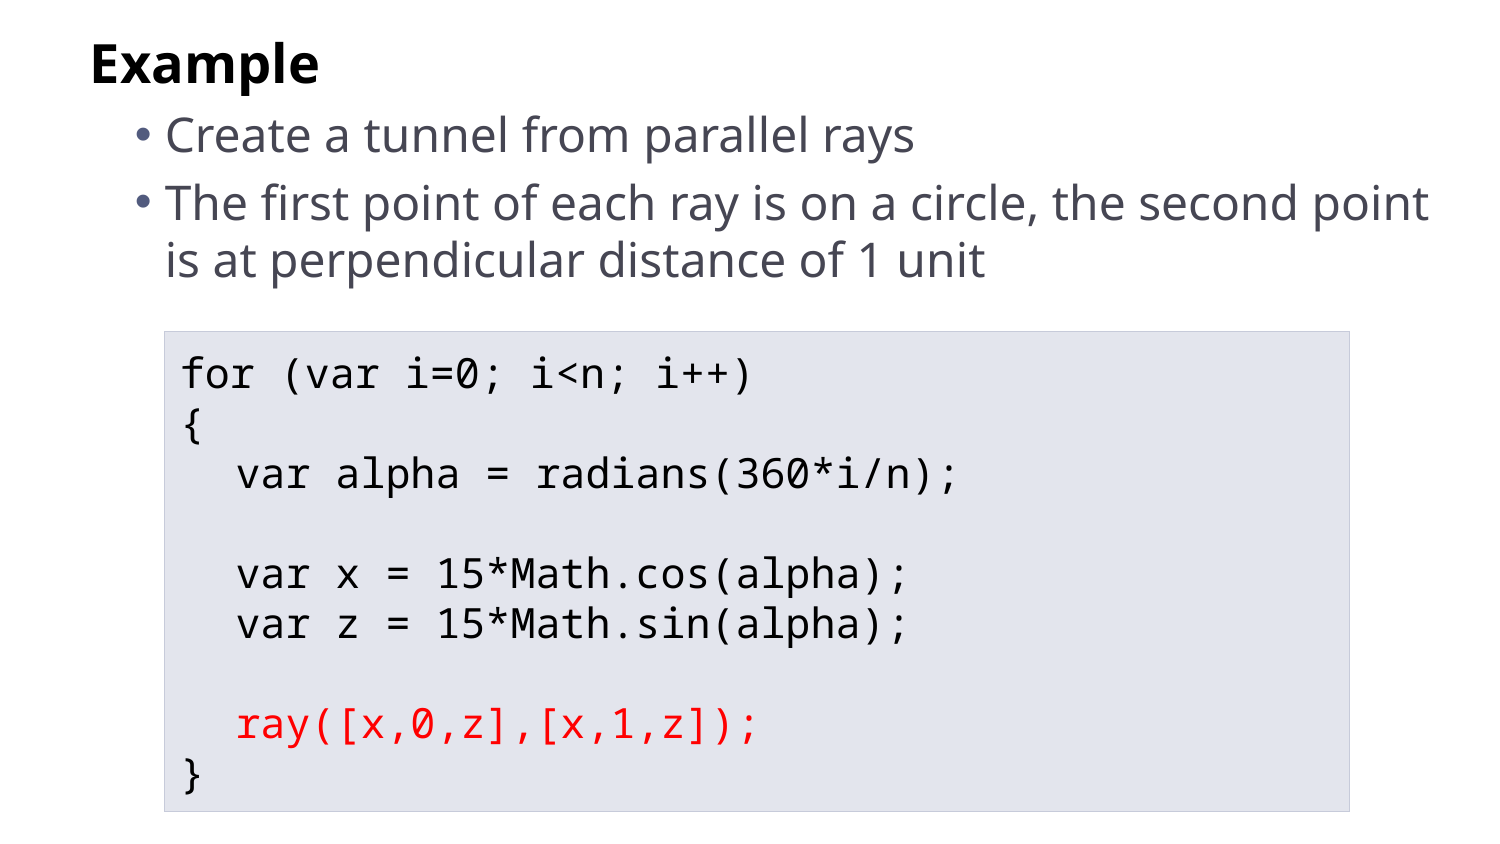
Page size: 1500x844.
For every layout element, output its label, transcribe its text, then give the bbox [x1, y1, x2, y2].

text_box for (var i=0; i<n; i++) { var alpha = radians(360*i/n); var x = 15*Math.cos(alpha); var z = 15*Math.sin(alpha); ray([x,0,z],[x,1,z]); } [164, 331, 1350, 812]
list Example Create a tunnel from parallel rays The first point of each ray is on a circle, the second point is at perpendicular distance of 1 unit [75, 21, 1475, 835]
